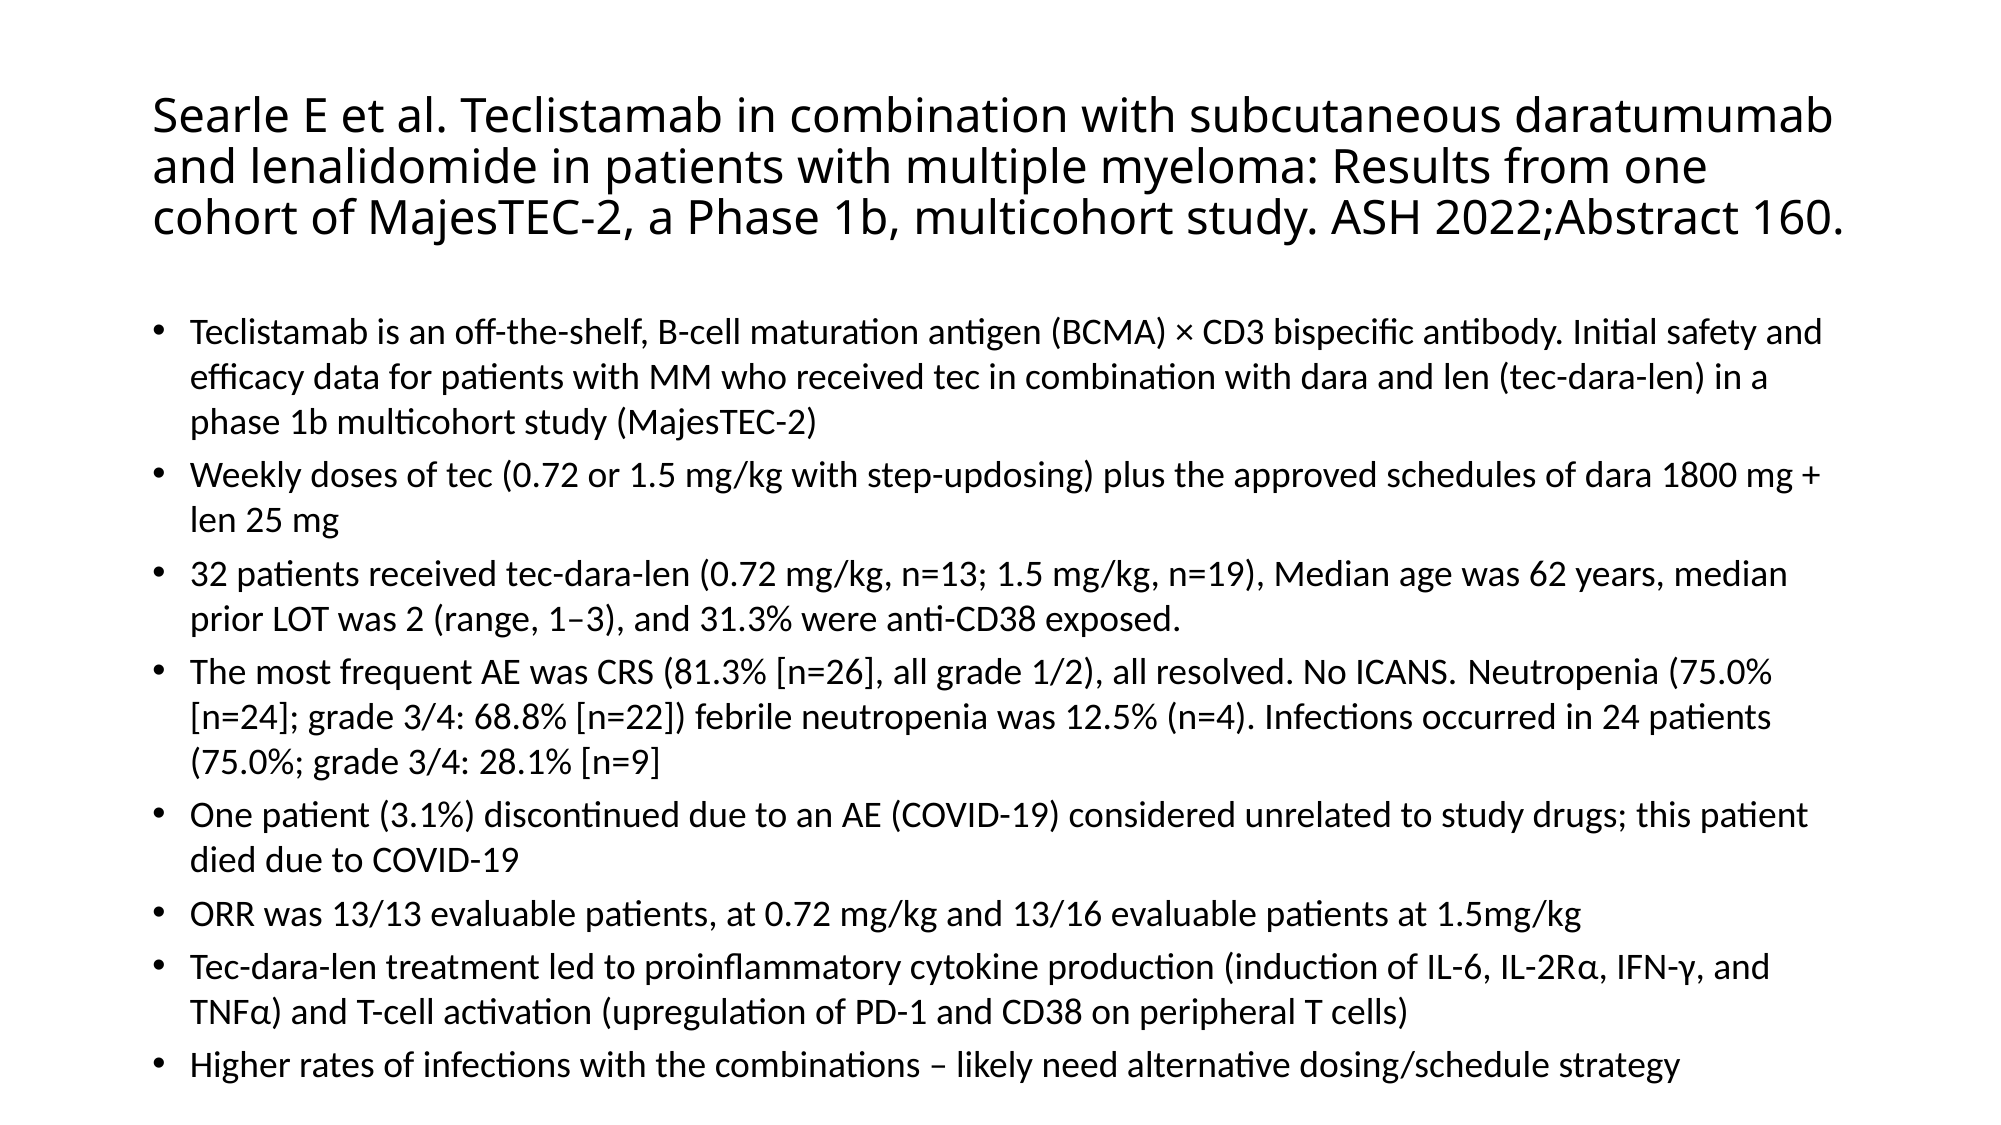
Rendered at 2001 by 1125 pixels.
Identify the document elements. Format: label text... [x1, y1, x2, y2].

list Teclistamab is an off-the-shelf, B-cell maturation antigen (BCMA) × CD3 bispecific antibody. Initial safety and efficacy data for patients with MM who received tec in combination with dara and len (tec-dara-len) in a phase 1b multicohort study (MajesTEC-2) Weekly doses of tec (0.72 or 1.5 mg/kg with step-updosing) plus the approved schedules of dara 1800 mg + len 25 mg 32 patients received tec-dara-len (0.72 mg/kg, n=13; 1.5 mg/kg, n=19), Median age was 62 years, median prior LOT was 2 (range, 1–3), and 31.3% were anti-CD38 exposed. The most frequent AE was CRS (81.3% [n=26], all grade 1/2), all resolved. No ICANS. Neutropenia (75.0% [n=24]; grade 3/4: 68.8% [n=22]) febrile neutropenia was 12.5% (n=4). Infections occurred in 24 patients (75.0%; grade 3/4: 28.1% [n=9] One patient (3.1%) discontinued due to an AE (COVID-19) considered unrelated to study drugs; this patient died due to COVID-19 ORR was 13/13 evaluable patients, at 0.72 mg/kg and 13/16 evaluable patients at 1.5mg/kg Tec-dara-len treatment led to proinflammatory cytokine production (induction of IL-6, IL-2Rα, IFN-γ, and TNFα) and T-cell activation (upregulation of PD-1 and CD38 on peripheral T cells) Higher rates of infections with the combinations – likely need alternative dosing/schedule strategy [137, 299, 1863, 1125]
title Searle E et al. Teclistamab in combination with subcutaneous daratumumab and lenalidomide in patients with multiple myeloma: Results from one cohort of MajesTEC-2, a Phase 1b, multicohort study. ASH 2022;Abstract 160. [137, 59, 1863, 278]
